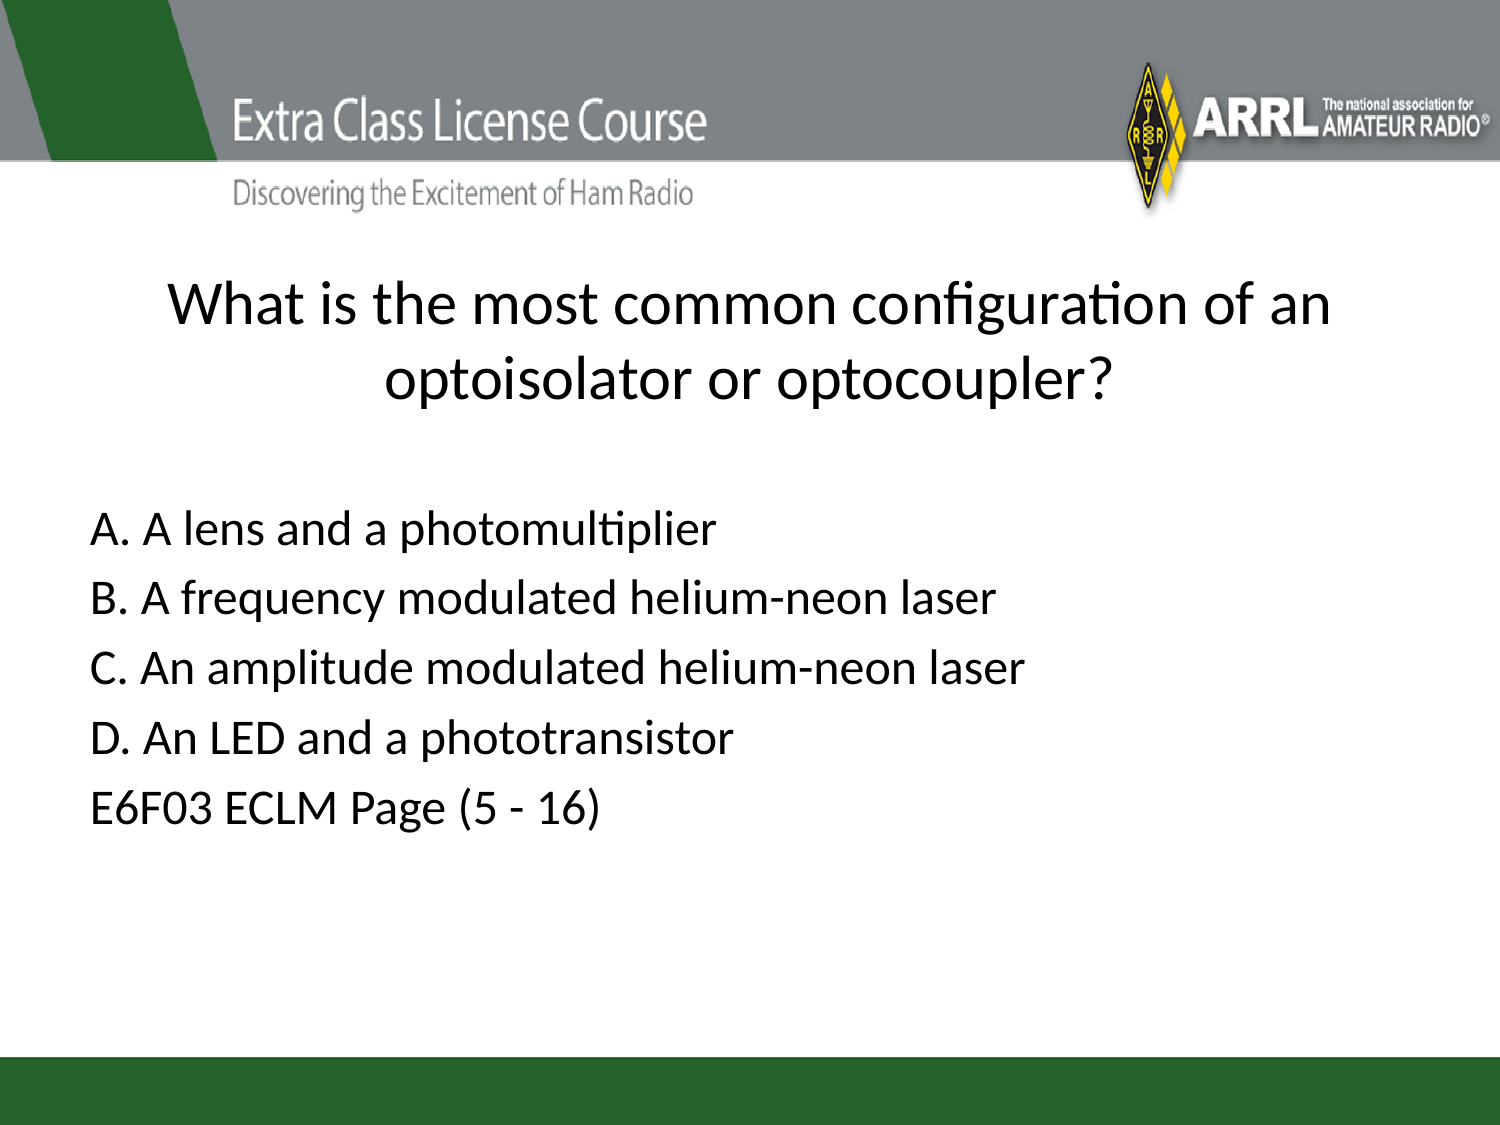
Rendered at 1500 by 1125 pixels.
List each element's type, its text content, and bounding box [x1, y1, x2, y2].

title What is the most common configuration of an optoisolator or optocoupler? [75, 254, 1425, 435]
picture [0, 0, 1500, 1125]
list A. A lens and a photomultiplier B. A frequency modulated helium-neon laser C. An amplitude modulated helium-neon laser D. An LED and a phototransistor E6F03 ECLM Page (5 - 16) [75, 487, 1425, 1005]
